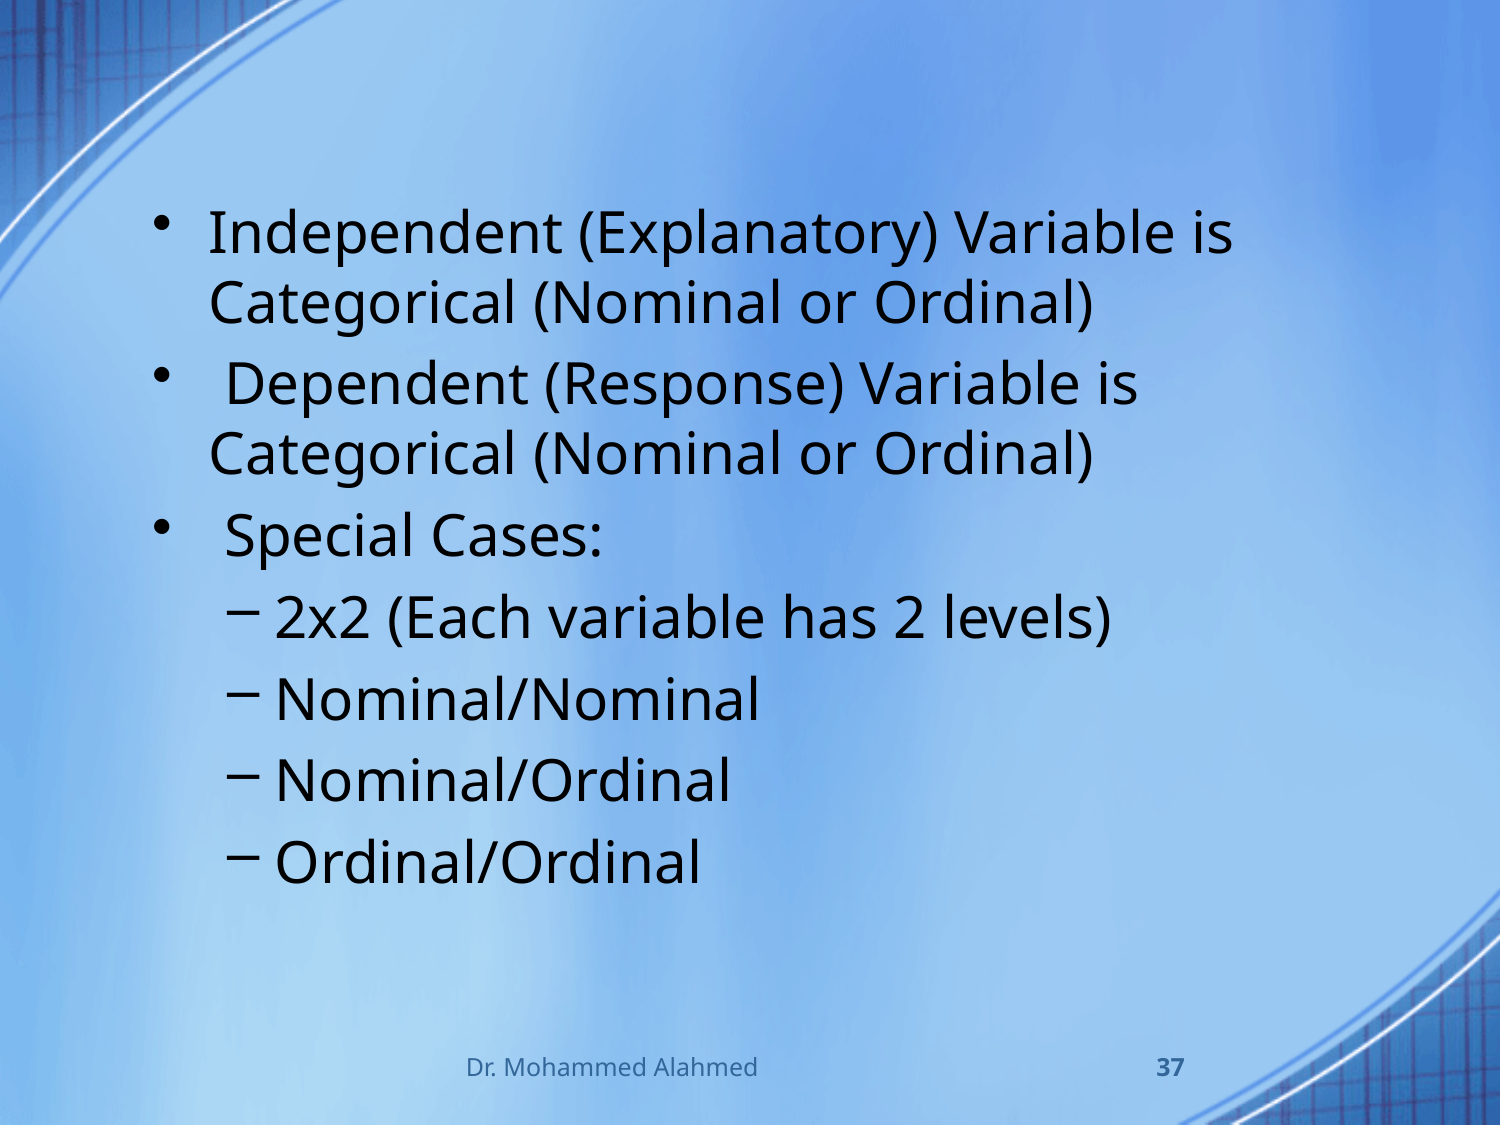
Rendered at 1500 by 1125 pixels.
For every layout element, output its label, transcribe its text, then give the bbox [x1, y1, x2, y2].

slide_number 37 [887, 1037, 1201, 1100]
picture [0, 0, 1500, 1125]
footer Dr. Mohammed Alahmed [374, 1037, 851, 1100]
list Independent (Explanatory) Variable is Categorical (Nominal or Ordinal) Dependent (Response) Variable is Categorical (Nominal or Ordinal) Special Cases: 2x2 (Each variable has 2 levels) Nominal/Nominal Nominal/Ordinal Ordinal/Ordinal [137, 187, 1351, 976]
